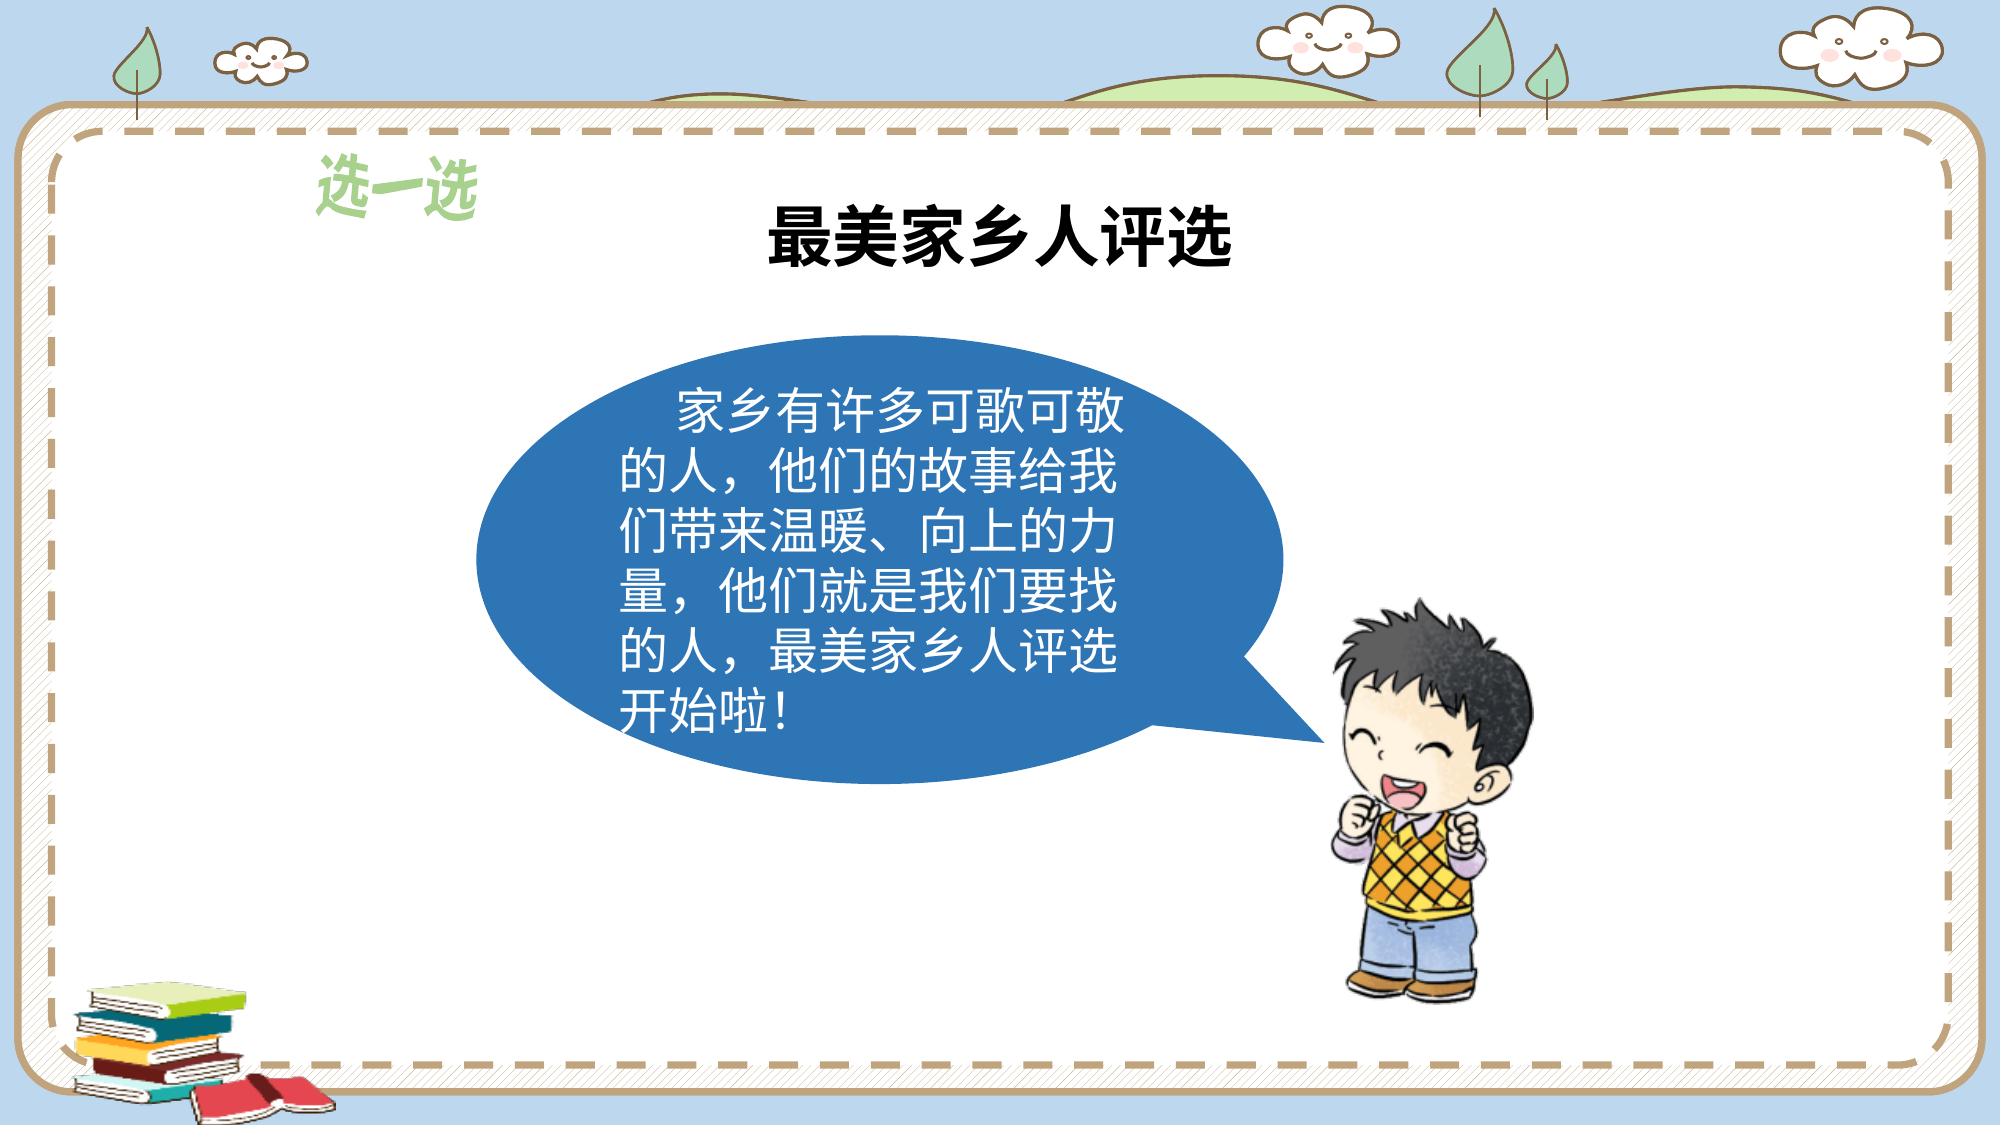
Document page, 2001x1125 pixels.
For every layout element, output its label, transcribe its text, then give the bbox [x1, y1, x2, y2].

picture [71, 981, 336, 1125]
text_box 最美家乡人评选 [751, 187, 1249, 283]
text_box 家乡有许多可歌可敬的人，他们的故事给我们带来温暖、向上的力量，他们就是我们要找的人，最美家乡人评选开始啦！ [476, 335, 1325, 785]
picture [1330, 597, 1534, 1005]
